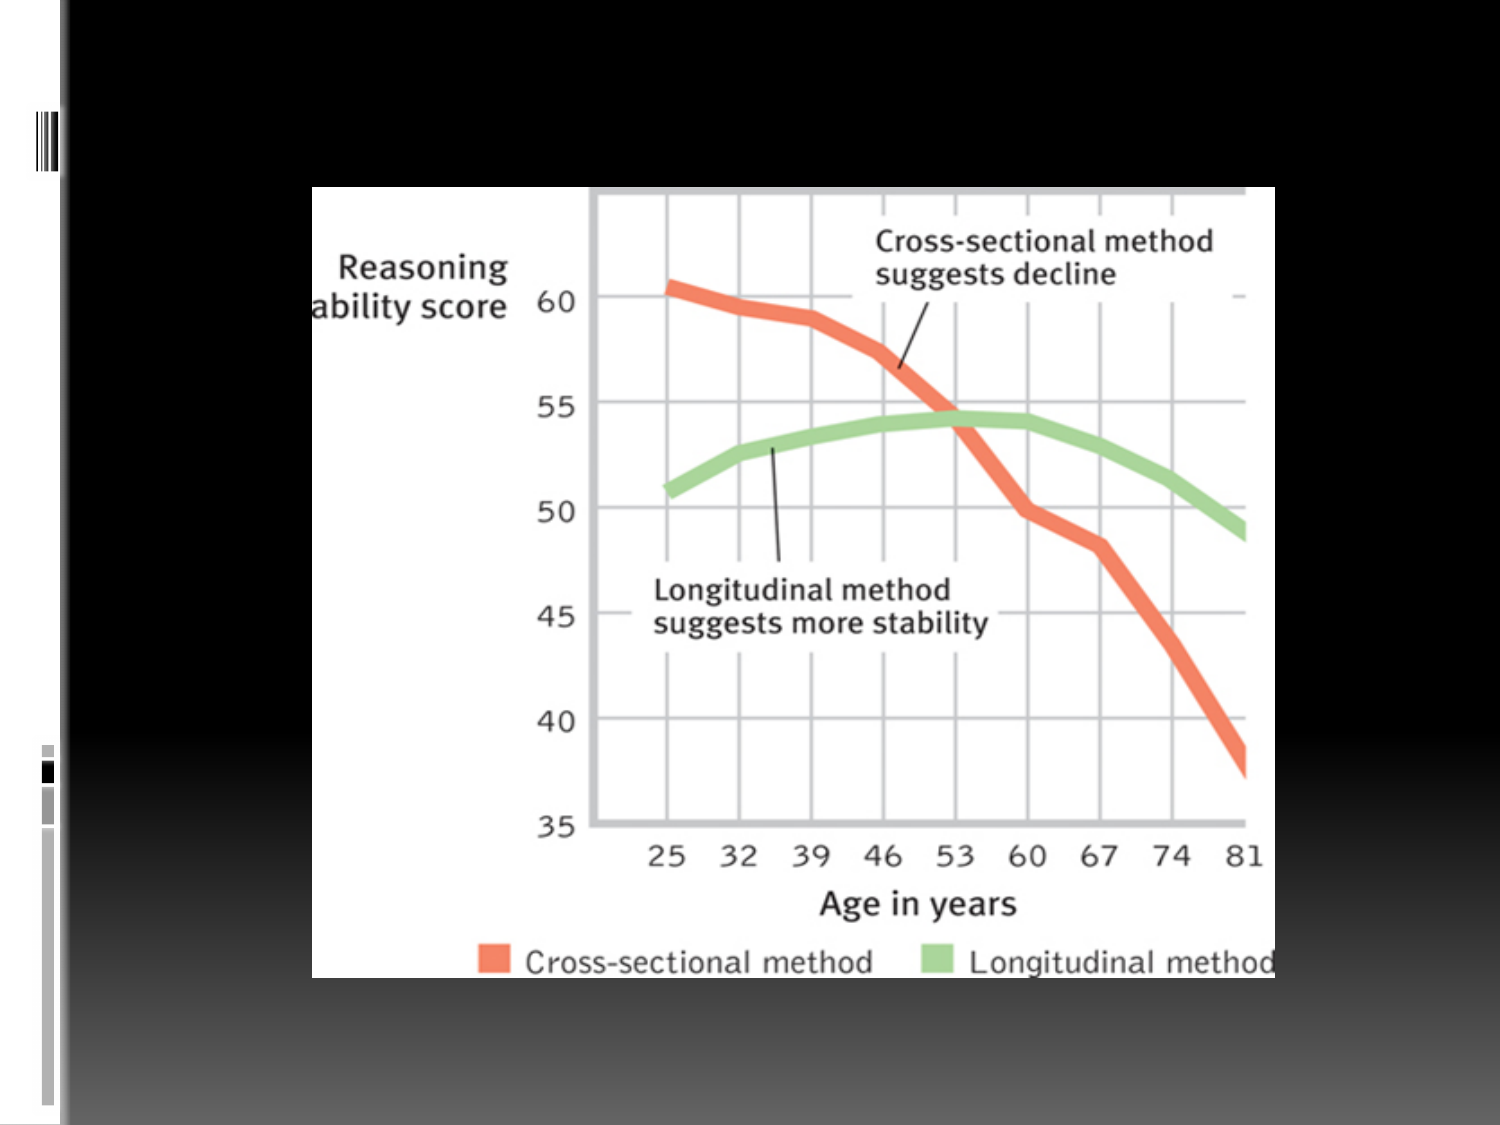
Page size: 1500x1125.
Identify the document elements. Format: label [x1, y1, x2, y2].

picture [311, 186, 1276, 979]
